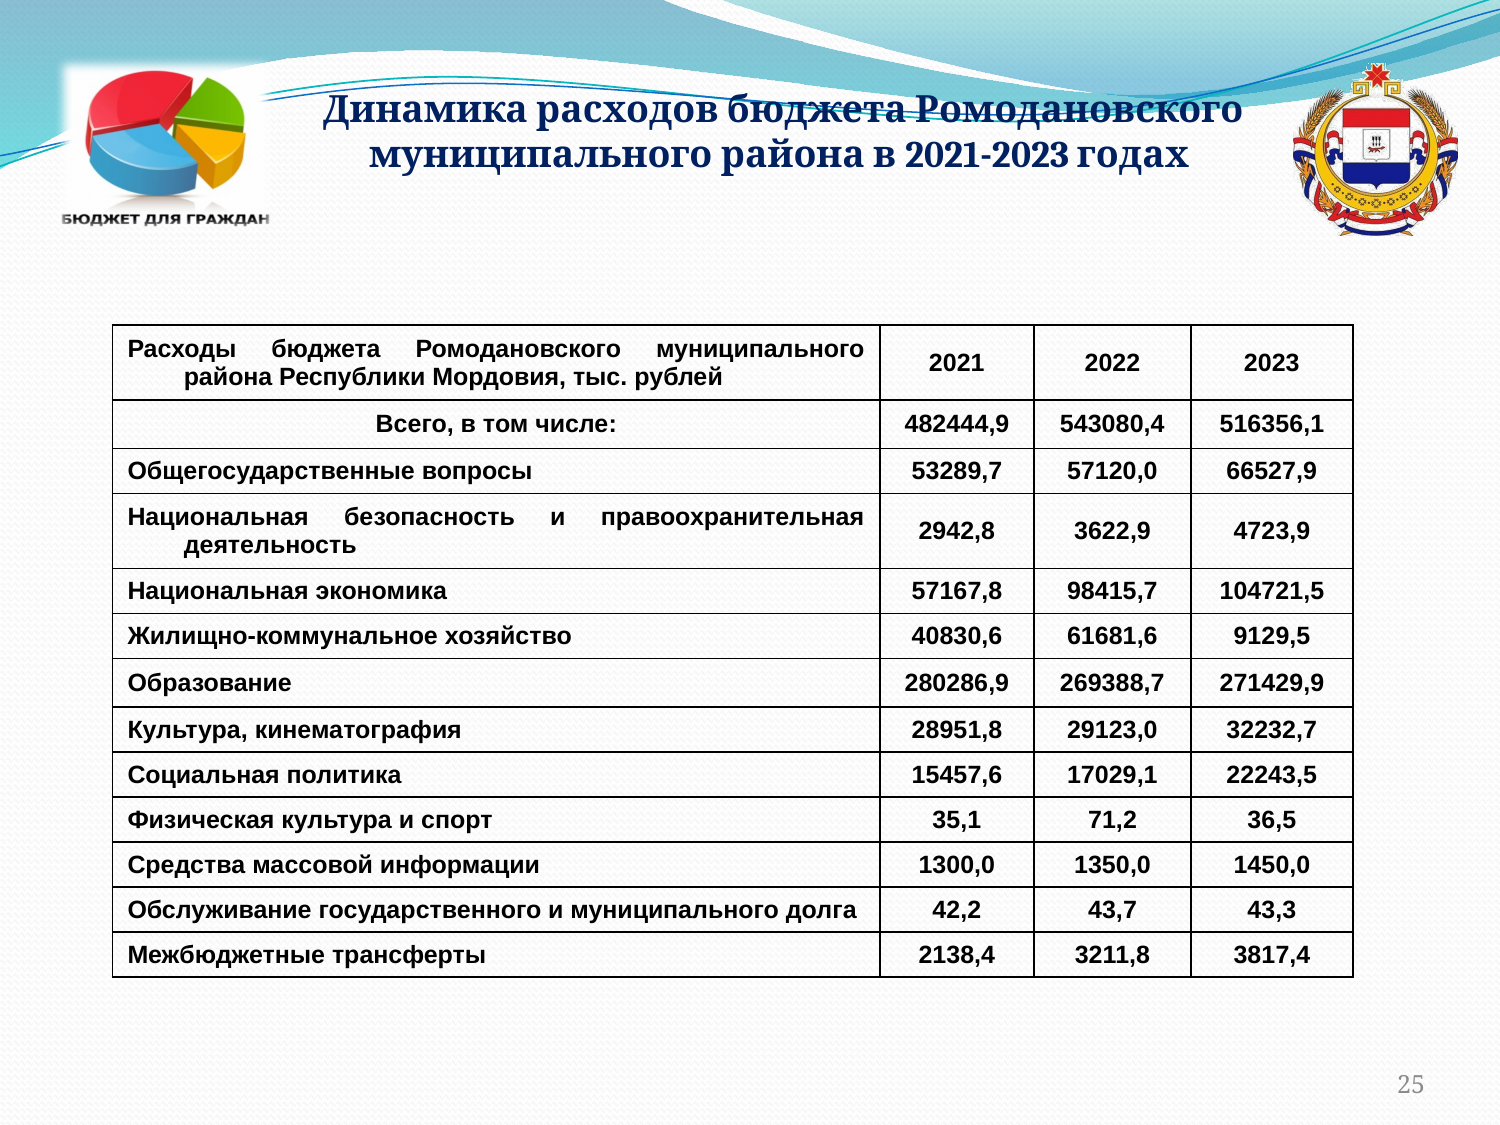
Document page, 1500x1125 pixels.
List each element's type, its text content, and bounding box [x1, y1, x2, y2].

table_cell 1350,0 [1035, 843, 1190, 886]
table_cell 516356,1 [1192, 401, 1352, 448]
table_cell 57167,8 [881, 569, 1033, 613]
table_cell Социальная политика [113, 753, 879, 796]
table_cell Национальная безопасность и правоохранительная деятельность [113, 494, 879, 568]
table_cell 2942,8 [881, 494, 1033, 568]
table_cell Национальная экономика [113, 569, 879, 613]
table_header 2023 [1192, 326, 1352, 399]
table_cell 17029,1 [1035, 753, 1190, 796]
table_cell 2138,4 [881, 933, 1033, 976]
table_cell 4723,9 [1192, 494, 1352, 568]
table_cell Образование [113, 659, 879, 706]
text_box Динамика расходов бюджета Ромодановского муниципального района в 2021-2023 годах [286, 78, 1284, 183]
table_cell 15457,6 [881, 753, 1033, 796]
table_cell Межбюджетные трансферты [113, 933, 879, 976]
table_cell 9129,5 [1192, 614, 1352, 658]
table_header Расходы бюджета Ромодановского муниципального района Республики Мордовия, тыс. рублей [113, 326, 879, 399]
table_cell 482444,9 [881, 401, 1033, 448]
table_cell 53289,7 [881, 449, 1033, 493]
table_cell Общегосударственные вопросы [113, 449, 879, 493]
table_cell 36,5 [1192, 798, 1352, 841]
table_cell 98415,7 [1035, 569, 1190, 613]
table_cell 42,2 [881, 888, 1033, 931]
slide_number 25 [1299, 1042, 1425, 1103]
table_cell 104721,5 [1192, 569, 1352, 613]
table_cell 3211,8 [1035, 933, 1190, 976]
table_header 2022 [1035, 326, 1190, 399]
table_cell 28951,8 [881, 708, 1033, 751]
table_cell 40830,6 [881, 614, 1033, 658]
table_cell 3622,9 [1035, 494, 1190, 568]
table_cell 66527,9 [1192, 449, 1352, 493]
table_cell 57120,0 [1035, 449, 1190, 493]
table_cell 43,3 [1192, 888, 1352, 931]
picture [52, 54, 278, 237]
table_cell 280286,9 [881, 659, 1033, 706]
table_cell 35,1 [881, 798, 1033, 841]
table_cell 269388,7 [1035, 659, 1190, 706]
table_cell Обслуживание государственного и муниципального долга [113, 888, 879, 931]
table_cell 29123,0 [1035, 708, 1190, 751]
table_cell 543080,4 [1035, 401, 1190, 448]
table_cell Жилищно-коммунальное хозяйство [113, 614, 879, 658]
picture [1293, 62, 1458, 237]
table_cell Культура, кинематография [113, 708, 879, 751]
table_cell Всего, в том числе: [113, 401, 879, 448]
table_cell 71,2 [1035, 798, 1190, 841]
table_cell 43,7 [1035, 888, 1190, 931]
table_cell 61681,6 [1035, 614, 1190, 658]
table_cell 1450,0 [1192, 843, 1352, 886]
table_cell 22243,5 [1192, 753, 1352, 796]
table_cell Физическая культура и спорт [113, 798, 879, 841]
table_cell 3817,4 [1192, 933, 1352, 976]
table_cell Средства массовой информации [113, 843, 879, 886]
table_cell 271429,9 [1192, 659, 1352, 706]
table_cell 32232,7 [1192, 708, 1352, 751]
table_header 2021 [881, 326, 1033, 399]
table_cell 1300,0 [881, 843, 1033, 886]
